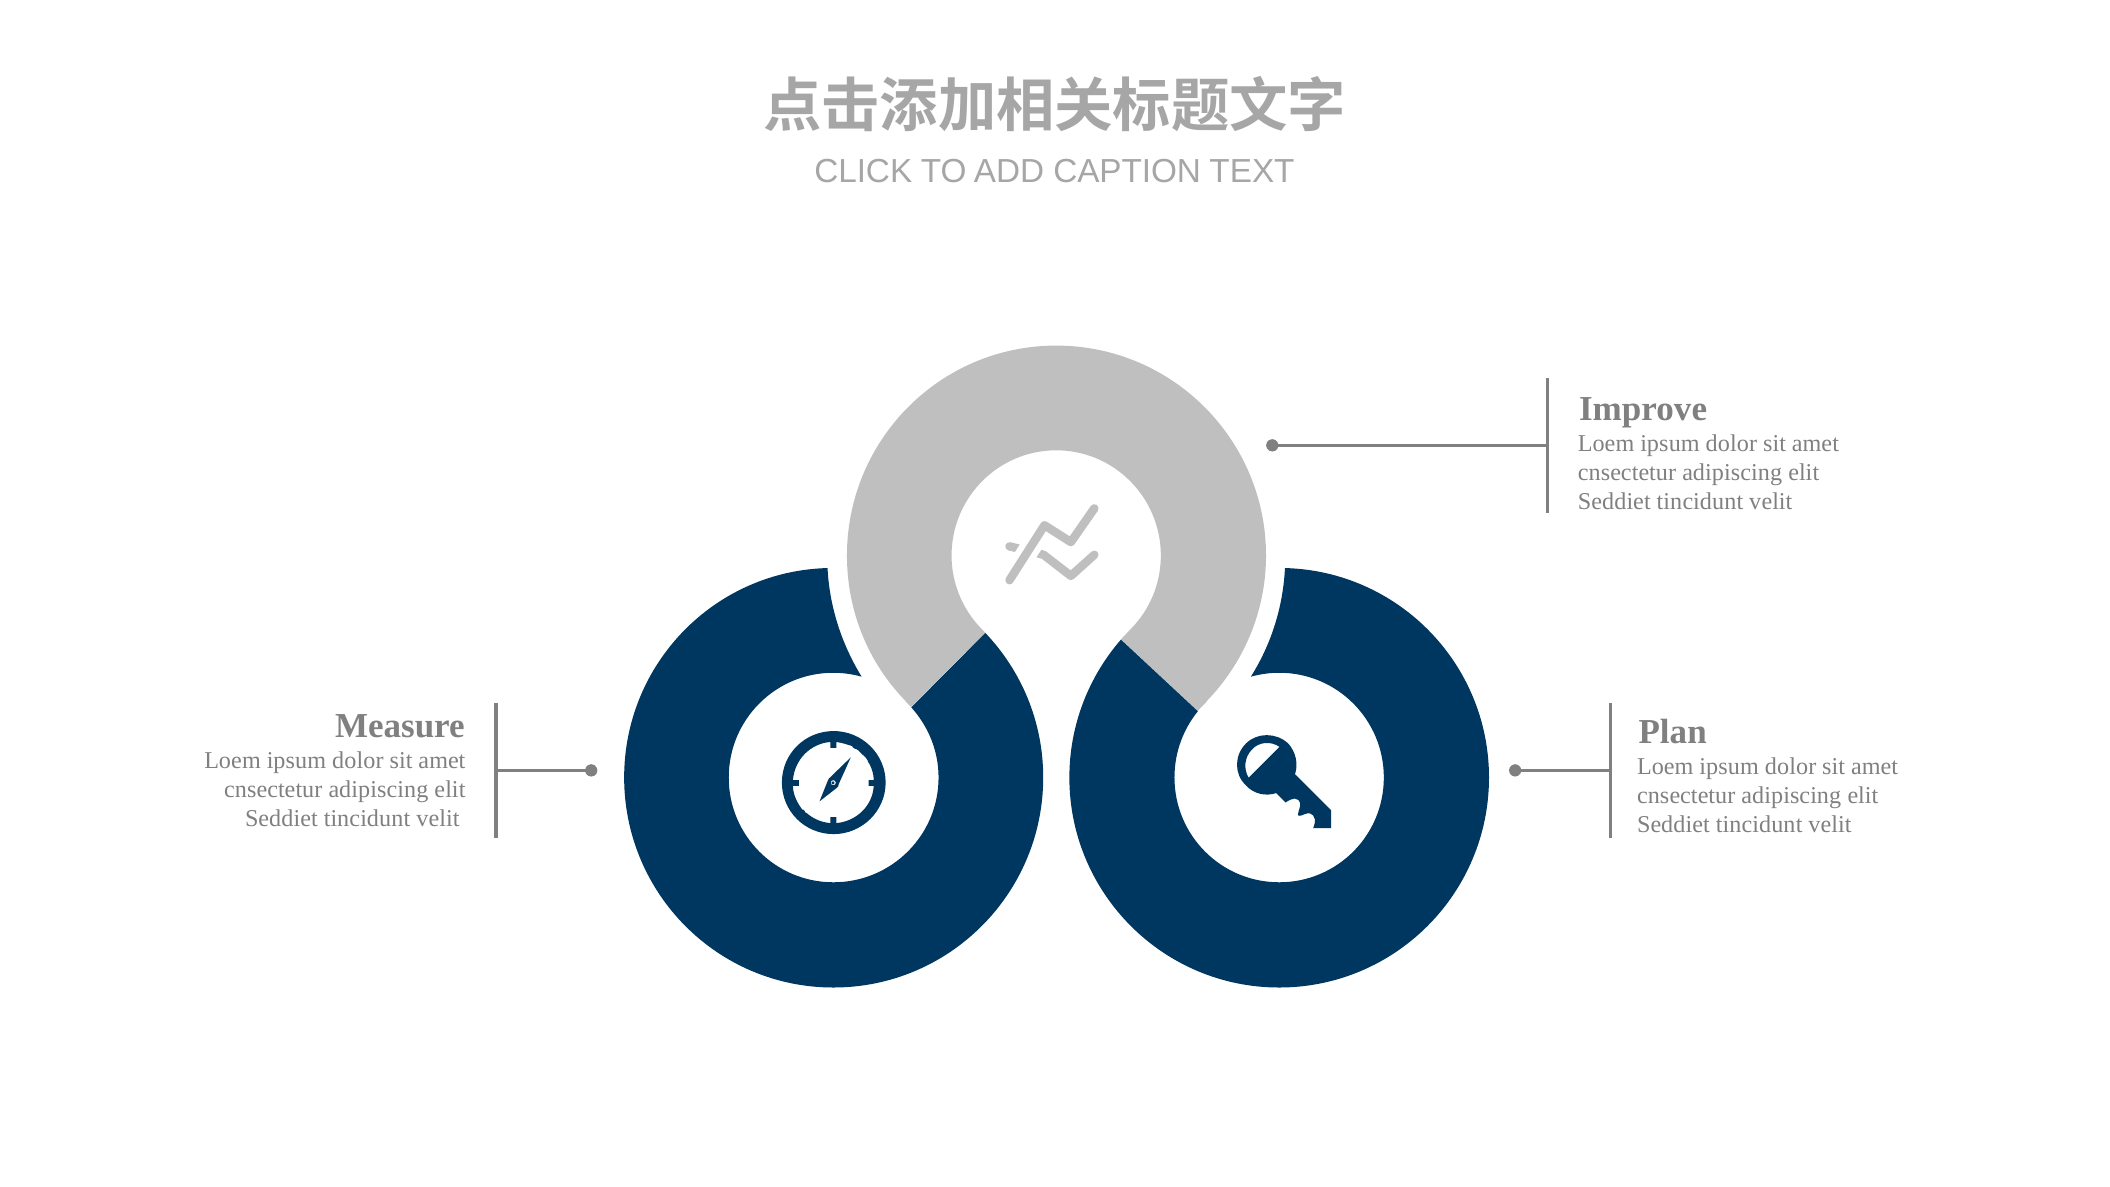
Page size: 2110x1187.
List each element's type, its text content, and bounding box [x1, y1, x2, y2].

text_box Loem ipsum dolor sit amet cnsectetur adipiscing elit Seddiet tincidunt velit [174, 744, 466, 832]
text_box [846, 345, 1266, 711]
text_box Measure [251, 674, 480, 753]
text_box Plan [1623, 680, 1853, 758]
text_box Loem ipsum dolor sit amet cnsectetur adipiscing elit Seddiet tincidunt velit [1637, 750, 1929, 838]
text_box Improve [1564, 357, 1793, 435]
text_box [1515, 702, 1611, 839]
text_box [1272, 377, 1549, 514]
text_box 点击添加相关标题文字 [756, 68, 1354, 139]
text_box CLICK TO ADD CAPTION TEXT [809, 149, 1300, 190]
text_box Loem ipsum dolor sit amet cnsectetur adipiscing elit Seddiet tincidunt velit [1577, 427, 1870, 515]
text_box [624, 568, 1044, 988]
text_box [495, 702, 592, 839]
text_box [1069, 568, 1489, 988]
